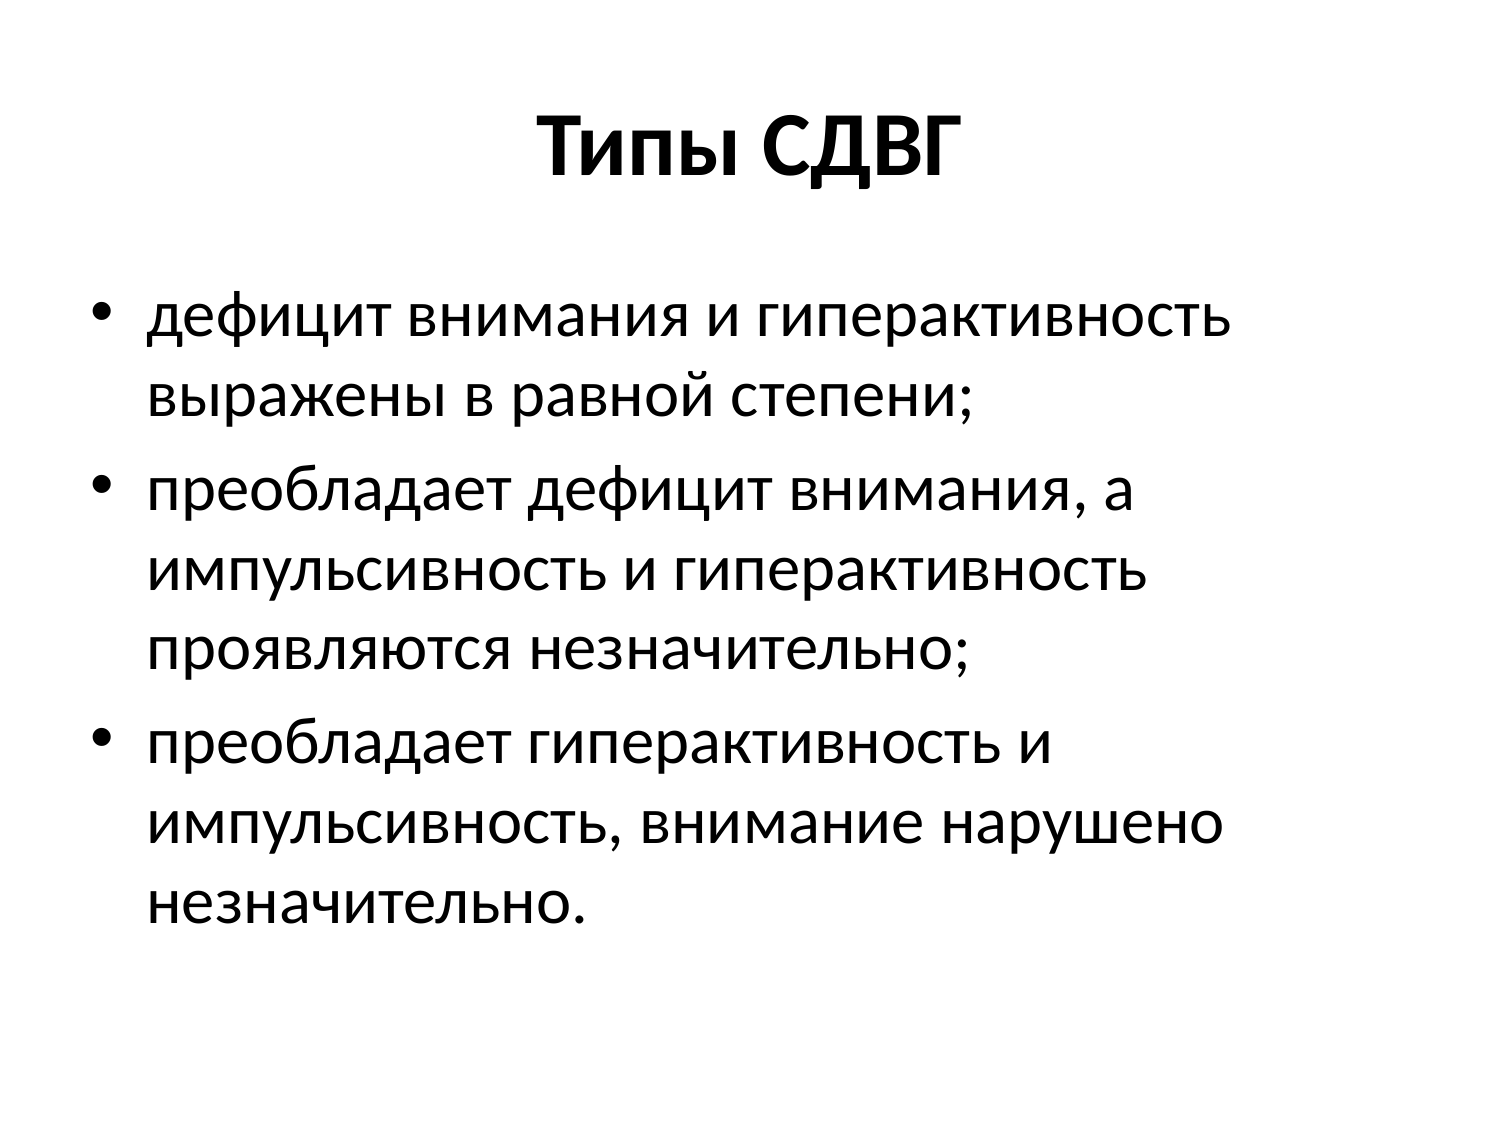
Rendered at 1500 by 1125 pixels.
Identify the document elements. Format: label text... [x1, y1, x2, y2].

title Типы СДВГ [75, 45, 1425, 233]
list дефицит внимания и гиперактивность выражены в равной степени; преобладает дефицит внимания, а импульсивность и гиперактивность проявляются незначительно; преобладает гиперактивность и импульсивность, внимание нарушено незначительно. [75, 262, 1425, 1005]
